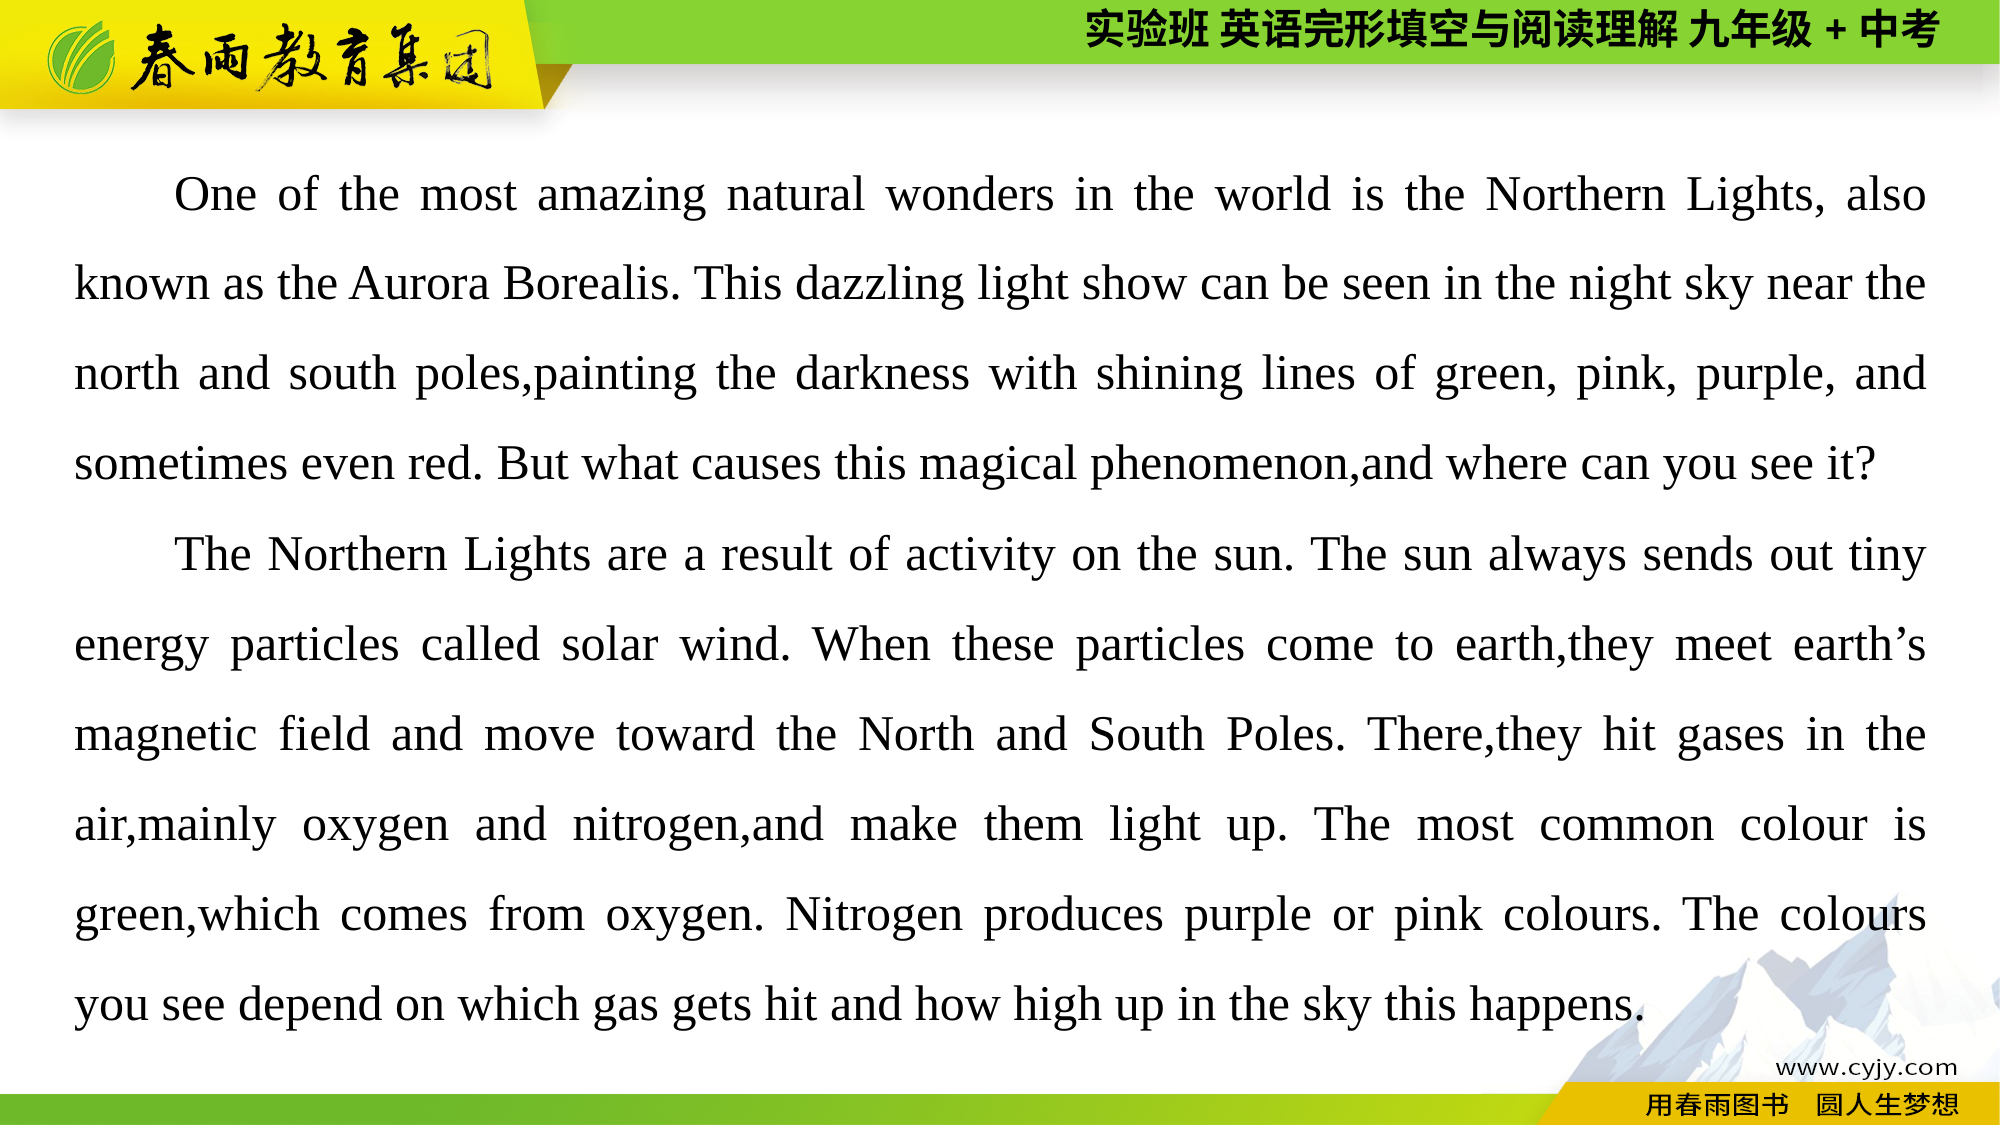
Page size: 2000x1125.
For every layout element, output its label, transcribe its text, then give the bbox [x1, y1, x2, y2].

list One of the most amazing natural wonders in the world is the Northern Lights, also known as the Aurora Borealis. This dazzling light show can be seen in the night sky near the north and south poles,painting the darkness with shining lines of green, pink, purple, and sometimes even red. But what causes this magical phenomenon,and where can you see it? The Northern Lights are a result of activity on the sun. The sun always sends out tiny energy particles called solar wind. When these particles come to earth,they meet earth’s magnetic field and move toward the North and South Poles. There,they hit gases in the air,mainly oxygen and nitrogen,and make them light up. The most common colour is green,which comes from oxygen. Nitrogen produces purple or pink colours. The colours you see depend on which gas gets hit and how high up in the sky this happens. [59, 122, 1944, 1047]
picture [0, 0, 2000, 1125]
